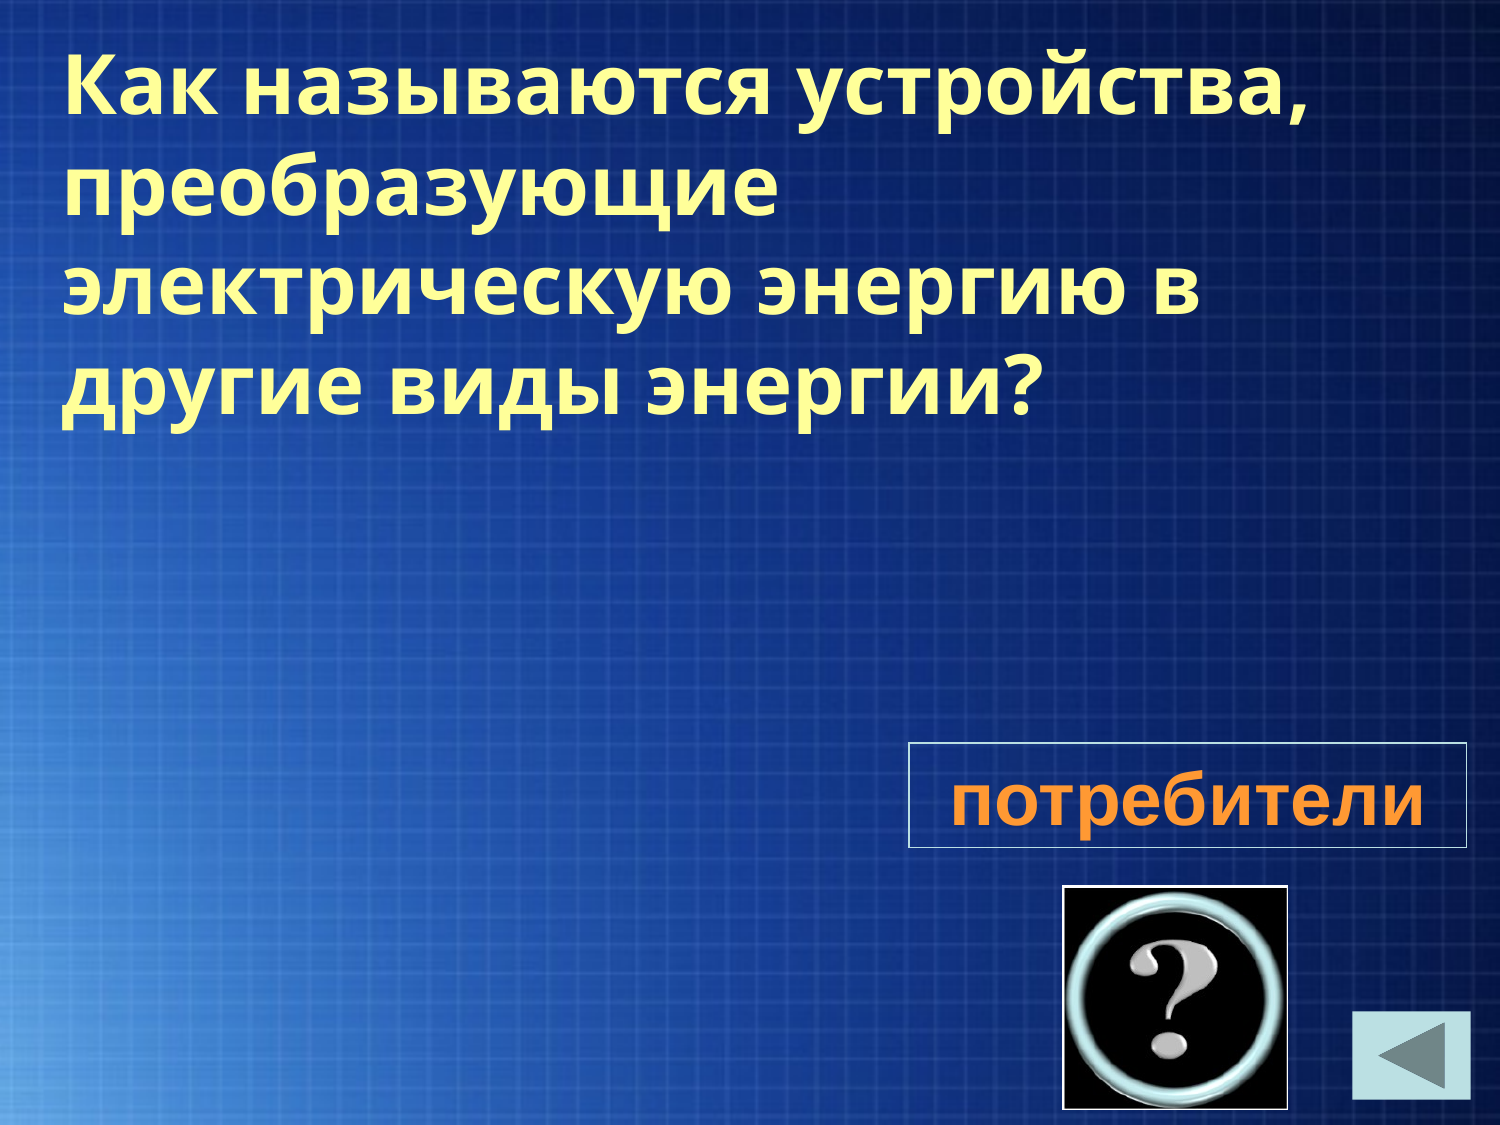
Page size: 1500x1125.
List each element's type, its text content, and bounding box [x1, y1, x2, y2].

text_box Как называются устройства, преобразующие электрическую энергию в другие виды энергии? [46, 24, 1446, 439]
picture [0, 0, 1500, 1125]
text_box потребители [908, 742, 1467, 848]
text_box [1352, 1011, 1471, 1100]
